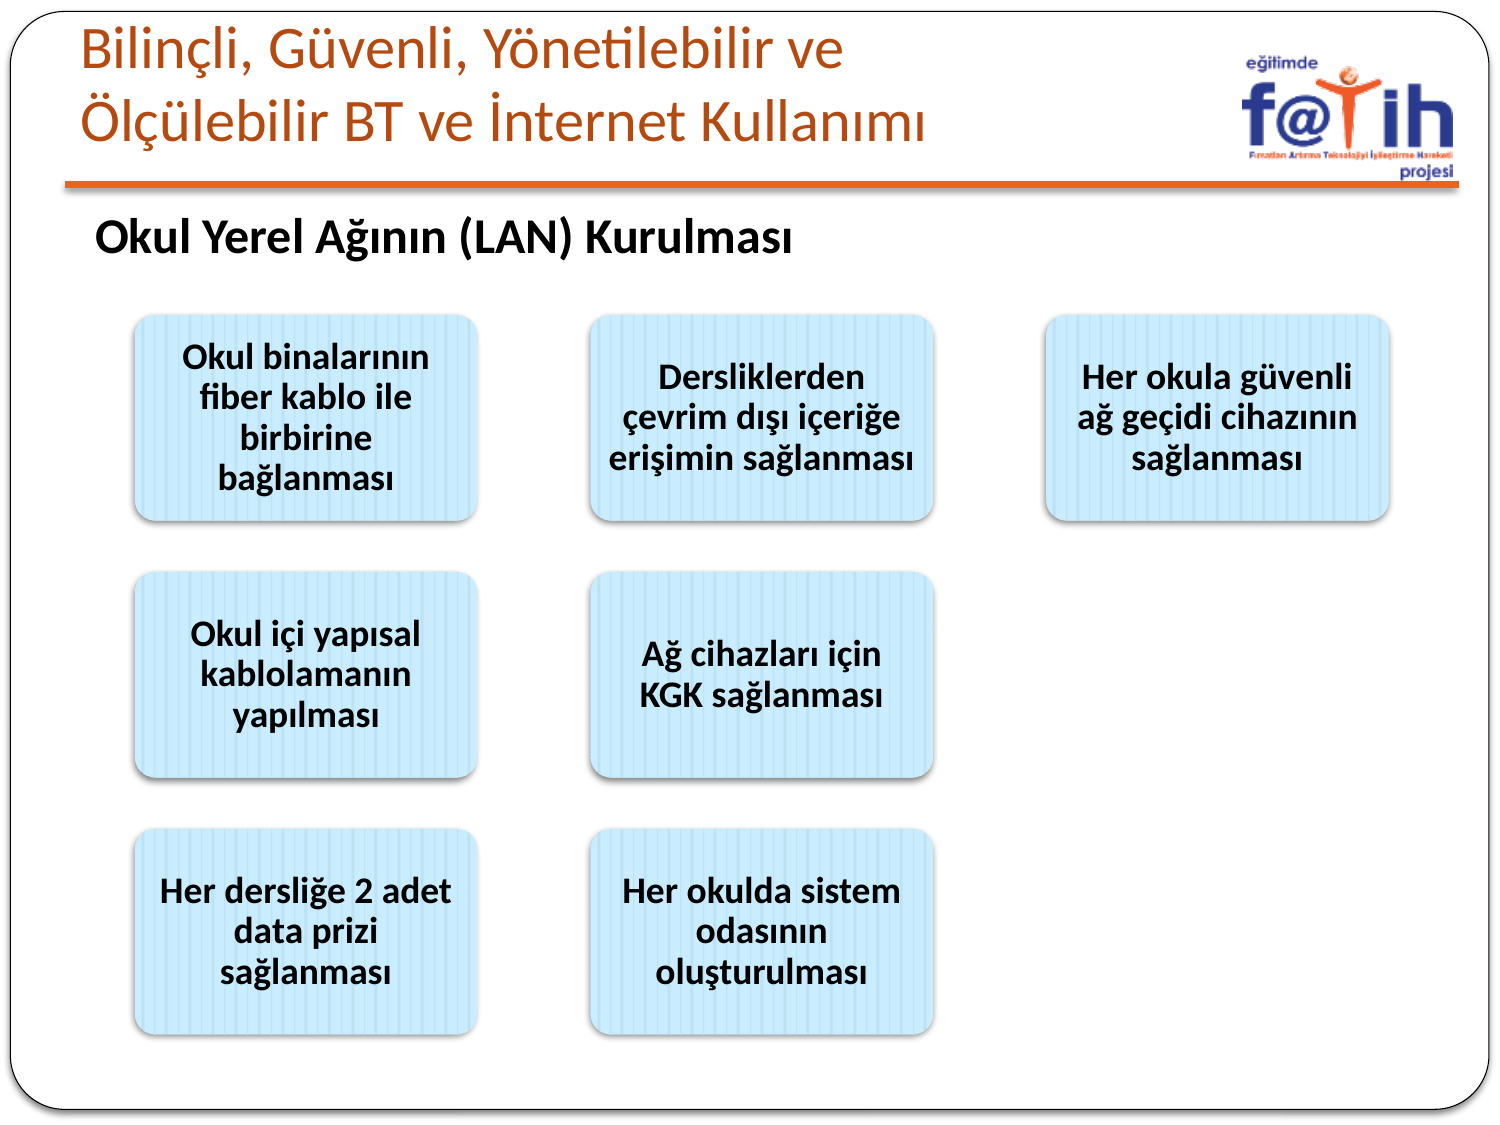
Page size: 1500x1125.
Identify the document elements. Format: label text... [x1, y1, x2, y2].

picture [1242, 54, 1453, 182]
text_box Okul Yerel Ağının (LAN) Kurulması [80, 196, 809, 272]
text_box Dersliklerden çevrim dışı içeriğe erişimin sağlanması [590, 314, 934, 521]
text_box Her okula güvenli ağ geçidi cihazının sağlanması [1046, 314, 1389, 521]
text_box Her dersliğe 2 adet data prizi sağlanması [134, 828, 478, 1035]
text_box Okul içi yapısal kablolamanın yapılması [134, 571, 478, 778]
title Bilinçli, Güvenli, Yönetilebilir ve Ölçülebilir BT ve İnternet Kullanımı [64, 42, 1081, 169]
text_box Ağ cihazları için KGK sağlanması [590, 571, 934, 778]
text_box Her okulda sistem odasının oluşturulması [590, 828, 934, 1035]
text_box Okul binalarının fiber kablo ile birbirine bağlanması [134, 314, 478, 521]
